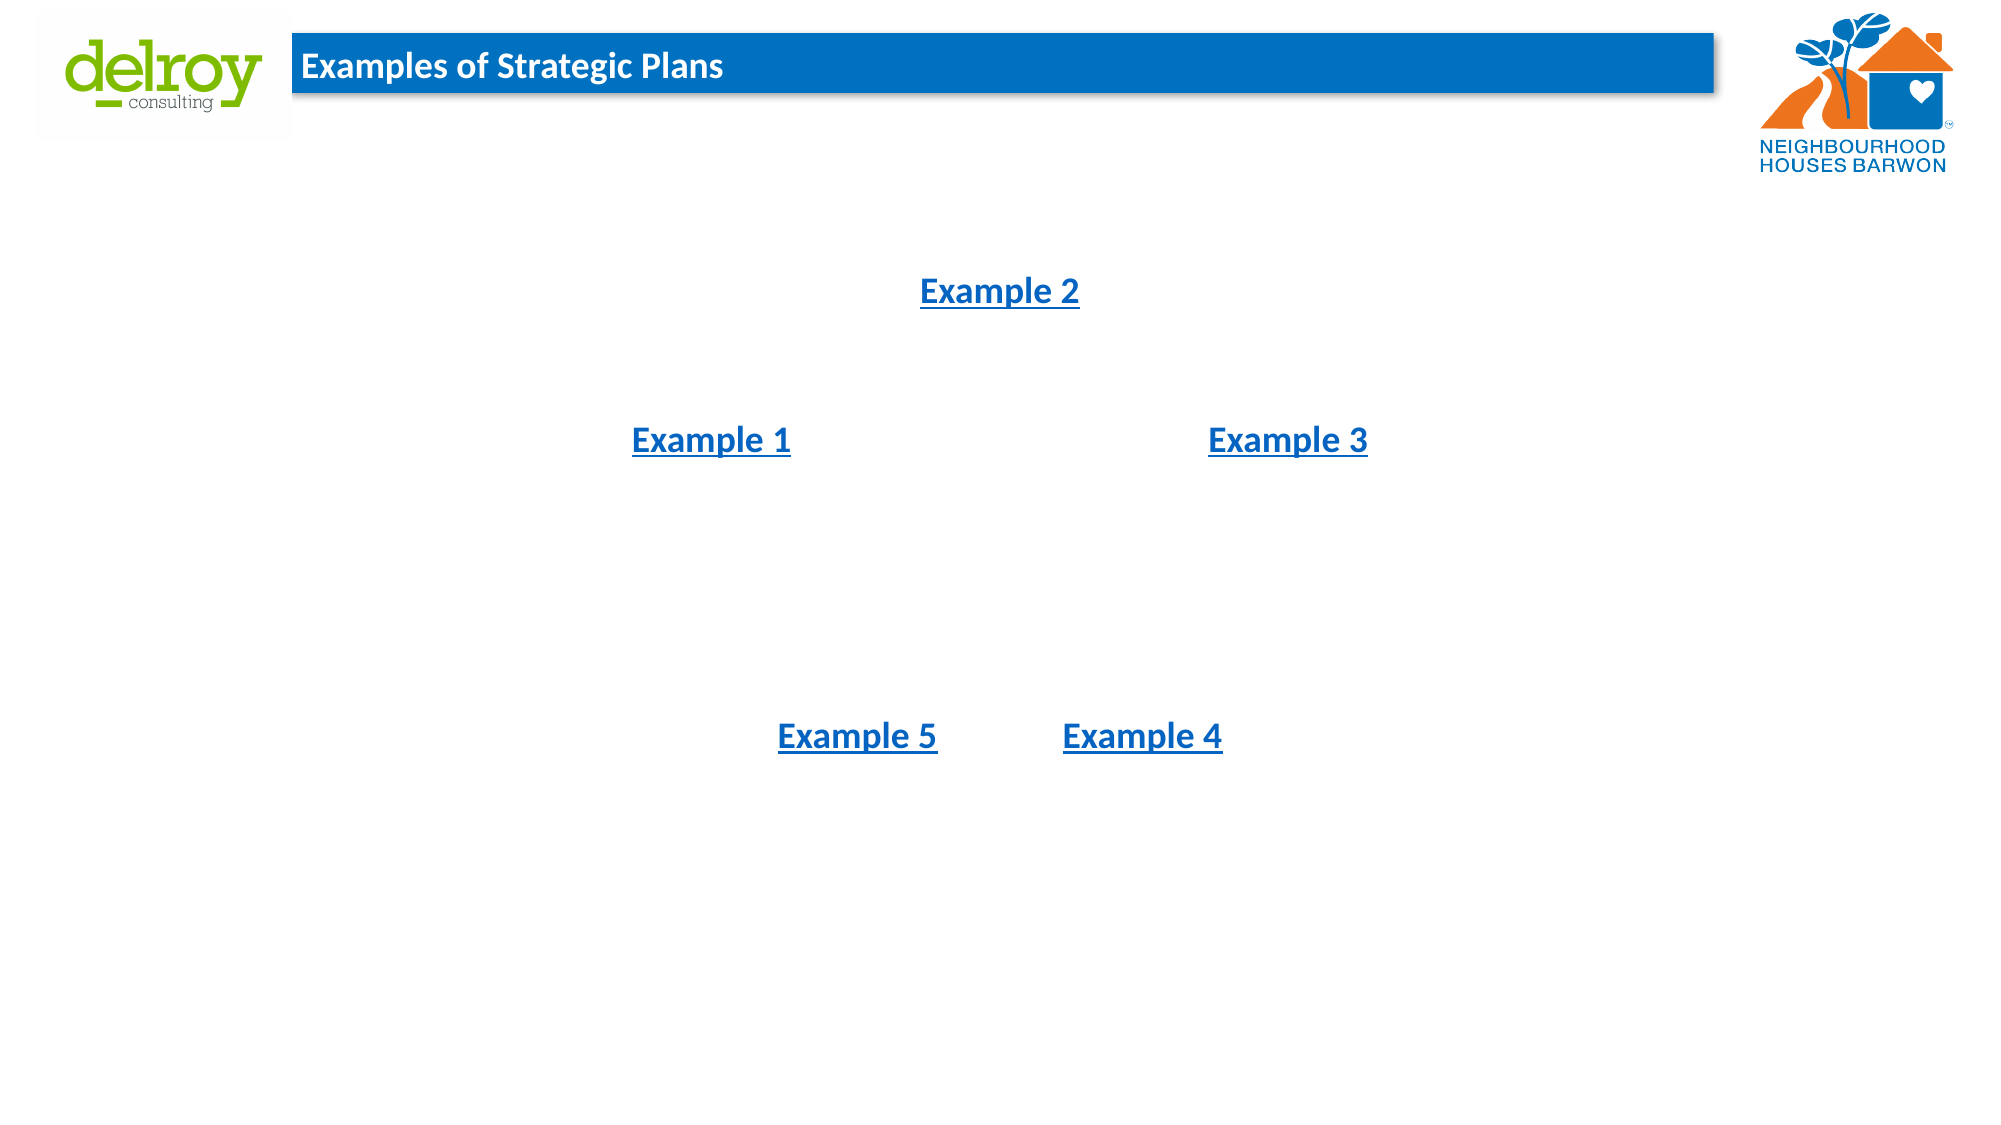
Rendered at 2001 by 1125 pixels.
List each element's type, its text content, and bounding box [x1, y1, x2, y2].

text_box Example 3 [1170, 407, 1406, 467]
text_box Examples of Strategic Plans [292, 33, 1714, 93]
text_box Example 1 [594, 407, 829, 467]
text_box Example 2 [886, 259, 1114, 319]
picture [35, 11, 292, 140]
text_box Example 4 [1029, 703, 1256, 764]
text_box Example 5 [744, 703, 971, 764]
picture [1759, 11, 1955, 176]
